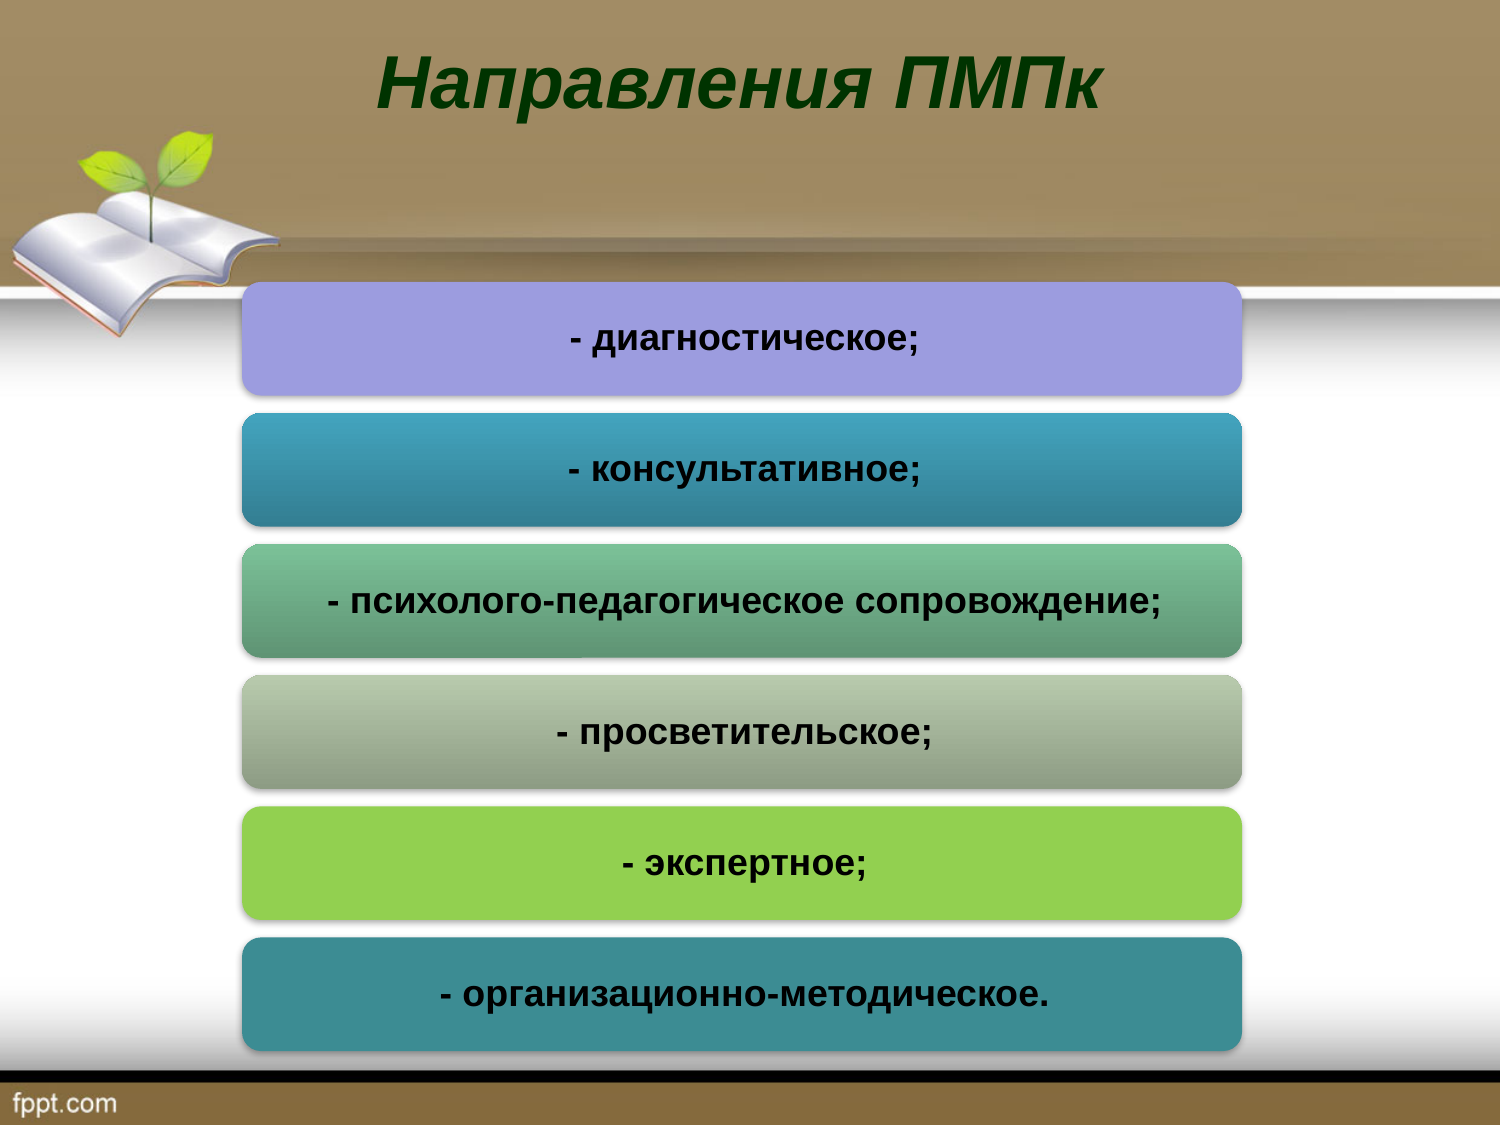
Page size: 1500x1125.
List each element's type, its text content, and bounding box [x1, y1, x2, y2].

title Направления ПМПк [64, 30, 1416, 126]
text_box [241, 278, 1243, 1055]
picture [0, 0, 1500, 1125]
